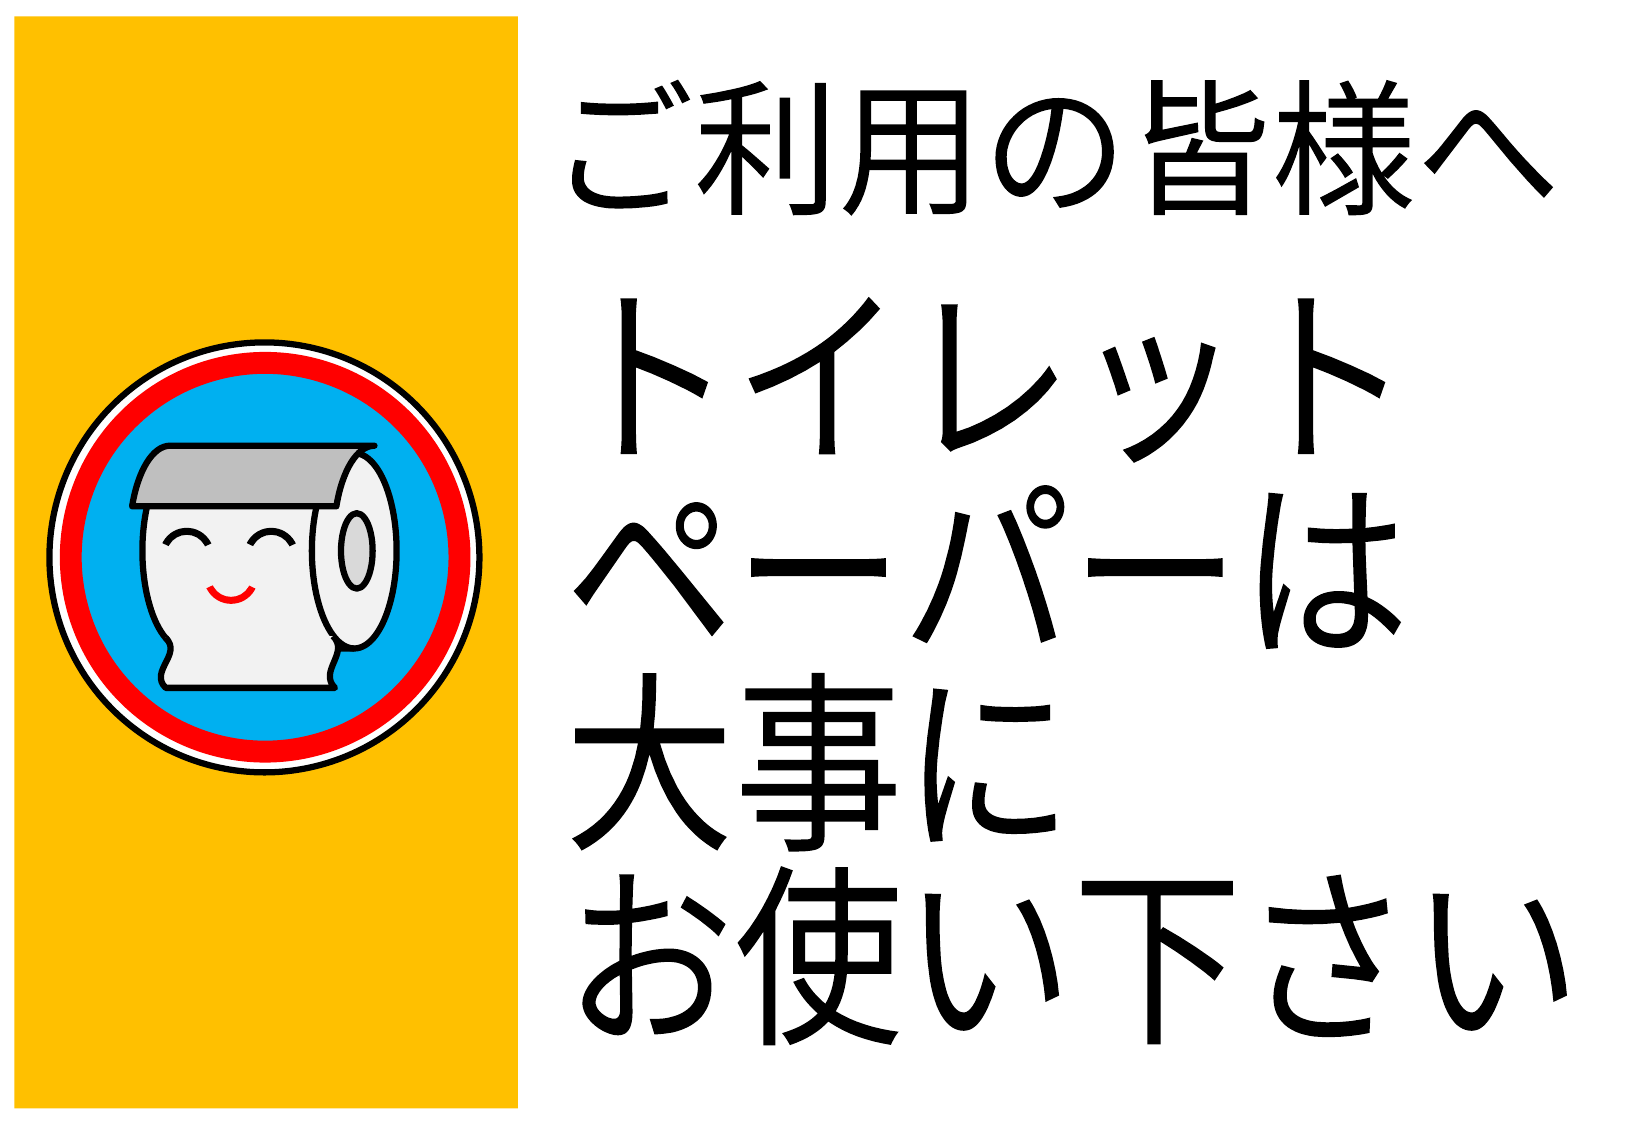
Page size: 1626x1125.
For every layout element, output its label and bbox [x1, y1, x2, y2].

text_box [49, 342, 480, 773]
text_box [12, 14, 520, 1111]
